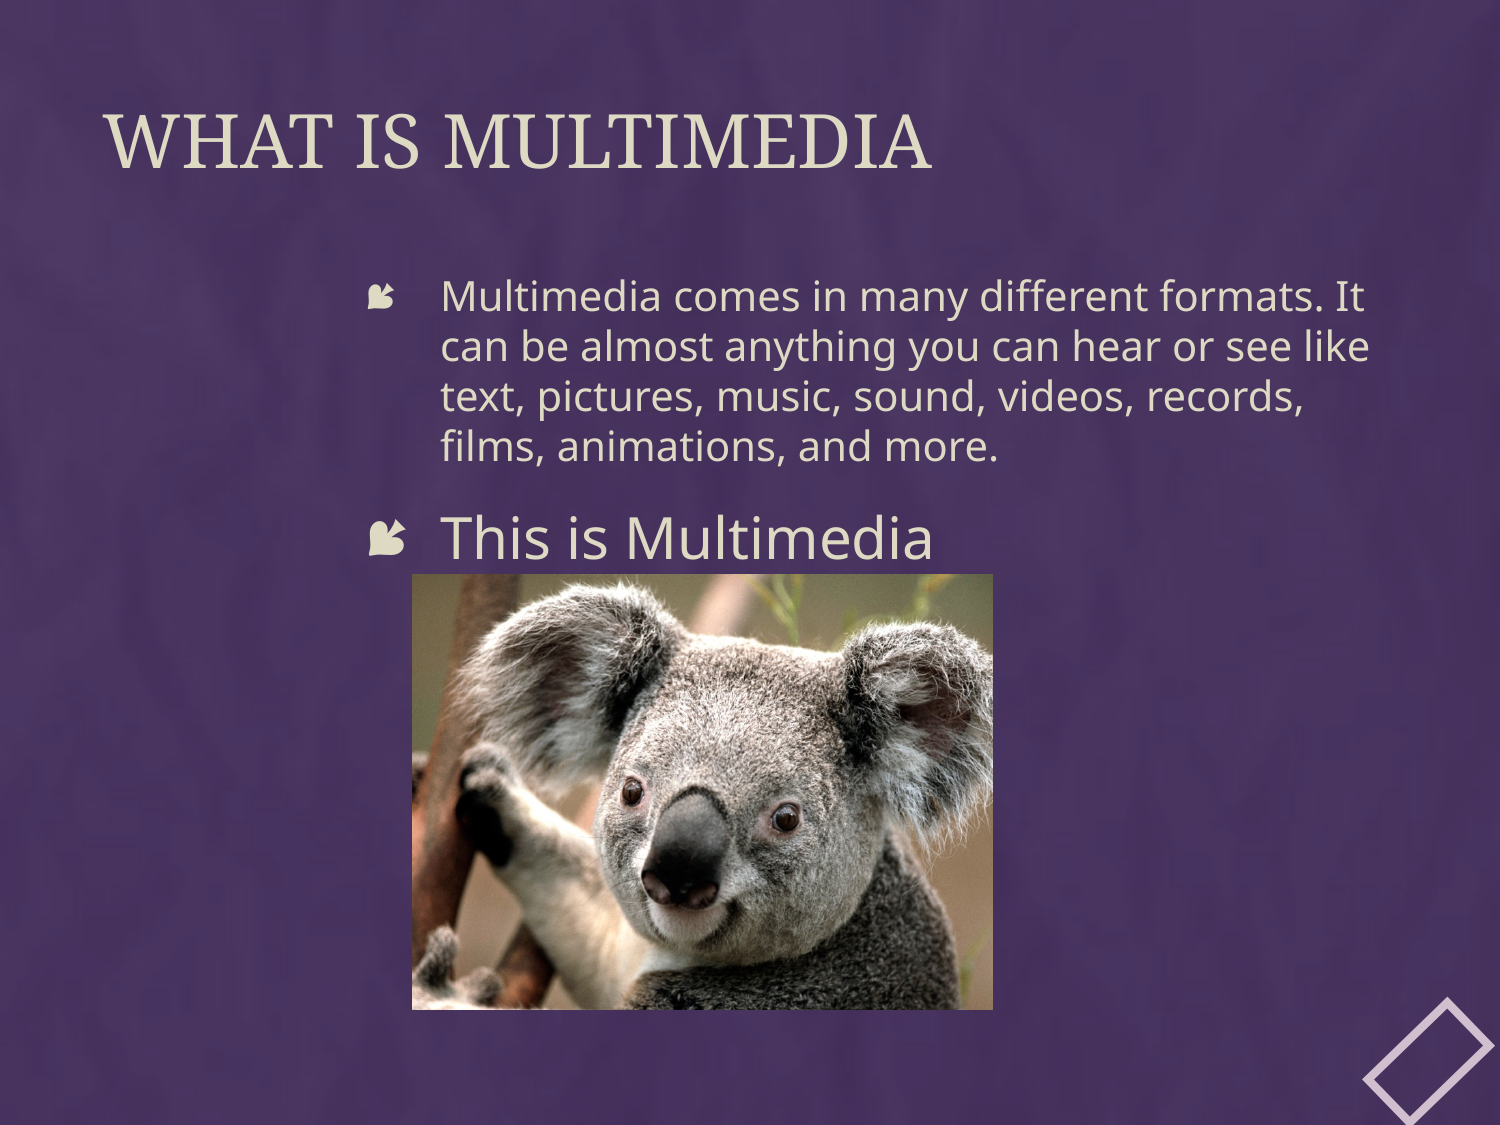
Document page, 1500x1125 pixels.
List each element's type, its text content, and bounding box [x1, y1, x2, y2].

list Multimedia comes in many different formats. It can be almost anything you can hear or see like text, pictures, music, sound, videos, records, films, animations, and more. This is Multimedia [350, 262, 1425, 1005]
picture [412, 574, 993, 1011]
title What is multimedia [87, 45, 1425, 233]
